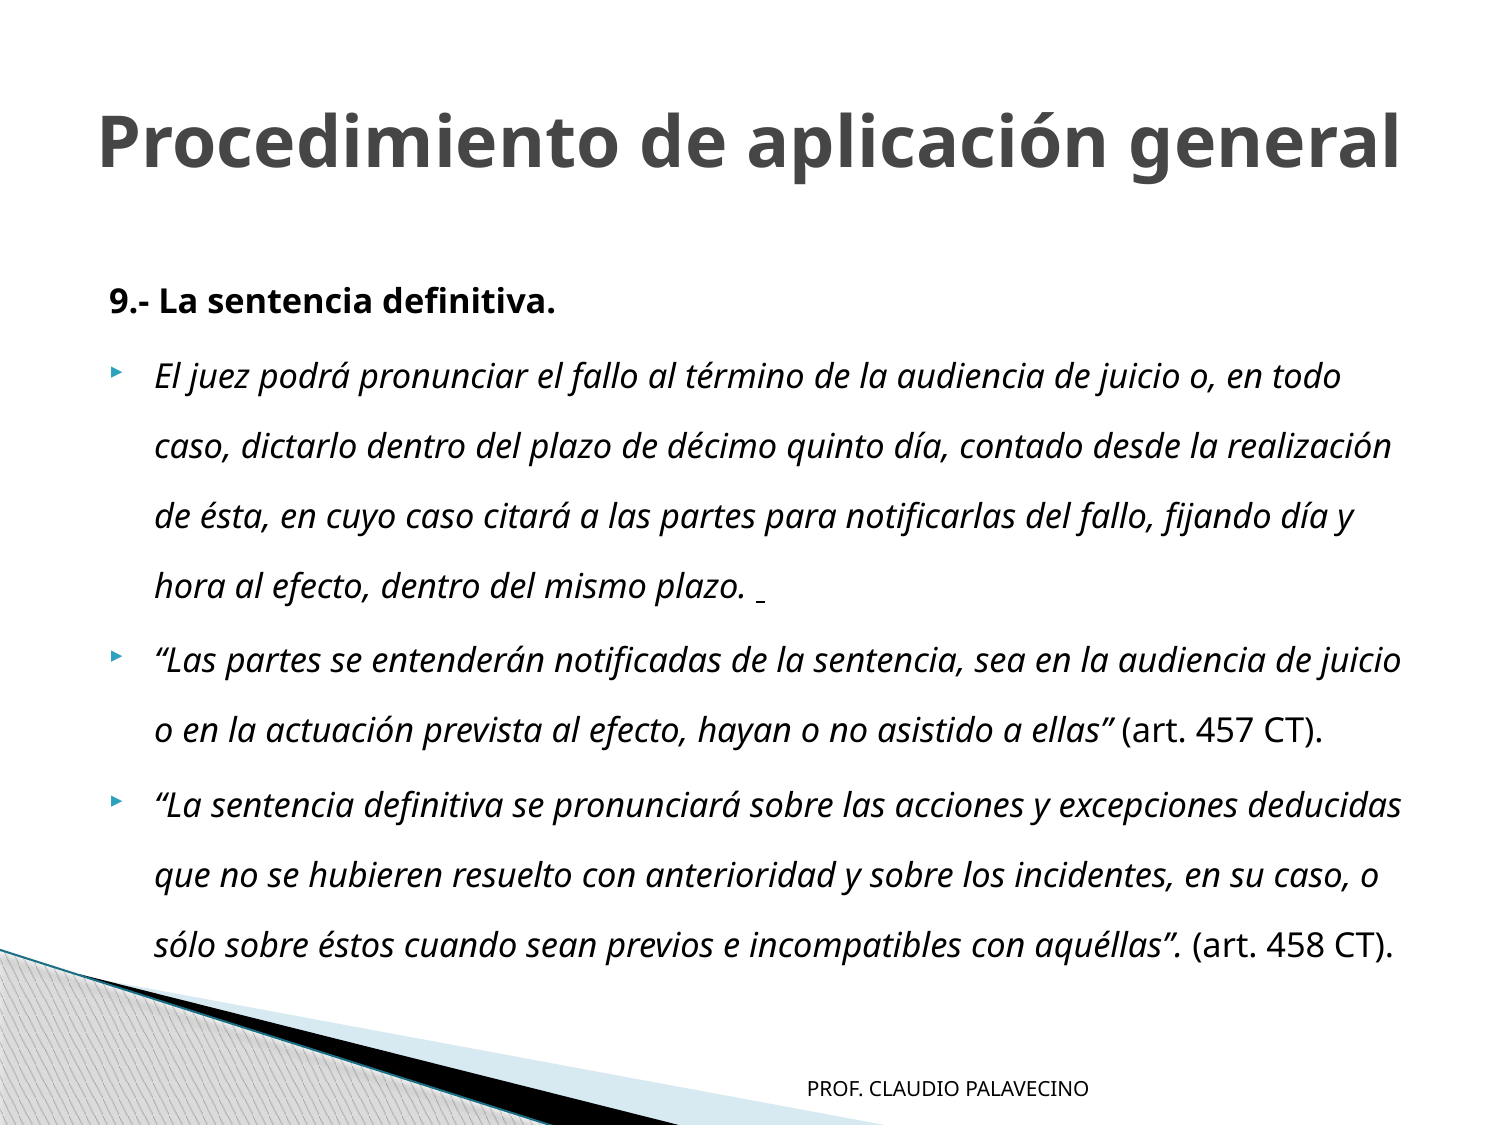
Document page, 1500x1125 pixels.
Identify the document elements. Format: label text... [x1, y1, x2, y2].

list 9.- La sentencia definitiva. El juez podrá pronunciar el fallo al término de la audiencia de juicio o, en todo caso, dictarlo dentro del plazo de décimo quinto día, contado desde la realización de ésta, en cuyo caso citará a las partes para notificarlas del fallo, fijando día y hora al efecto, dentro del mismo plazo. “Las partes se entenderán notificadas de la sentencia, sea en la audiencia de juicio o en la actuación prevista al efecto, hayan o no asistido a ellas” (art. 457 CT). “La sentencia definitiva se pronunciará sobre las acciones y excepciones deducidas que no se hubieren resuelto con anterioridad y sobre los incidentes, en su caso, o sólo sobre éstos cuando sean previos e incompatibles con aquéllas”. (art. 458 CT). [75, 243, 1425, 986]
title Procedimiento de aplicación general [75, 45, 1425, 233]
footer PROF. CLAUDIO PALAVECINO [718, 1051, 1105, 1112]
